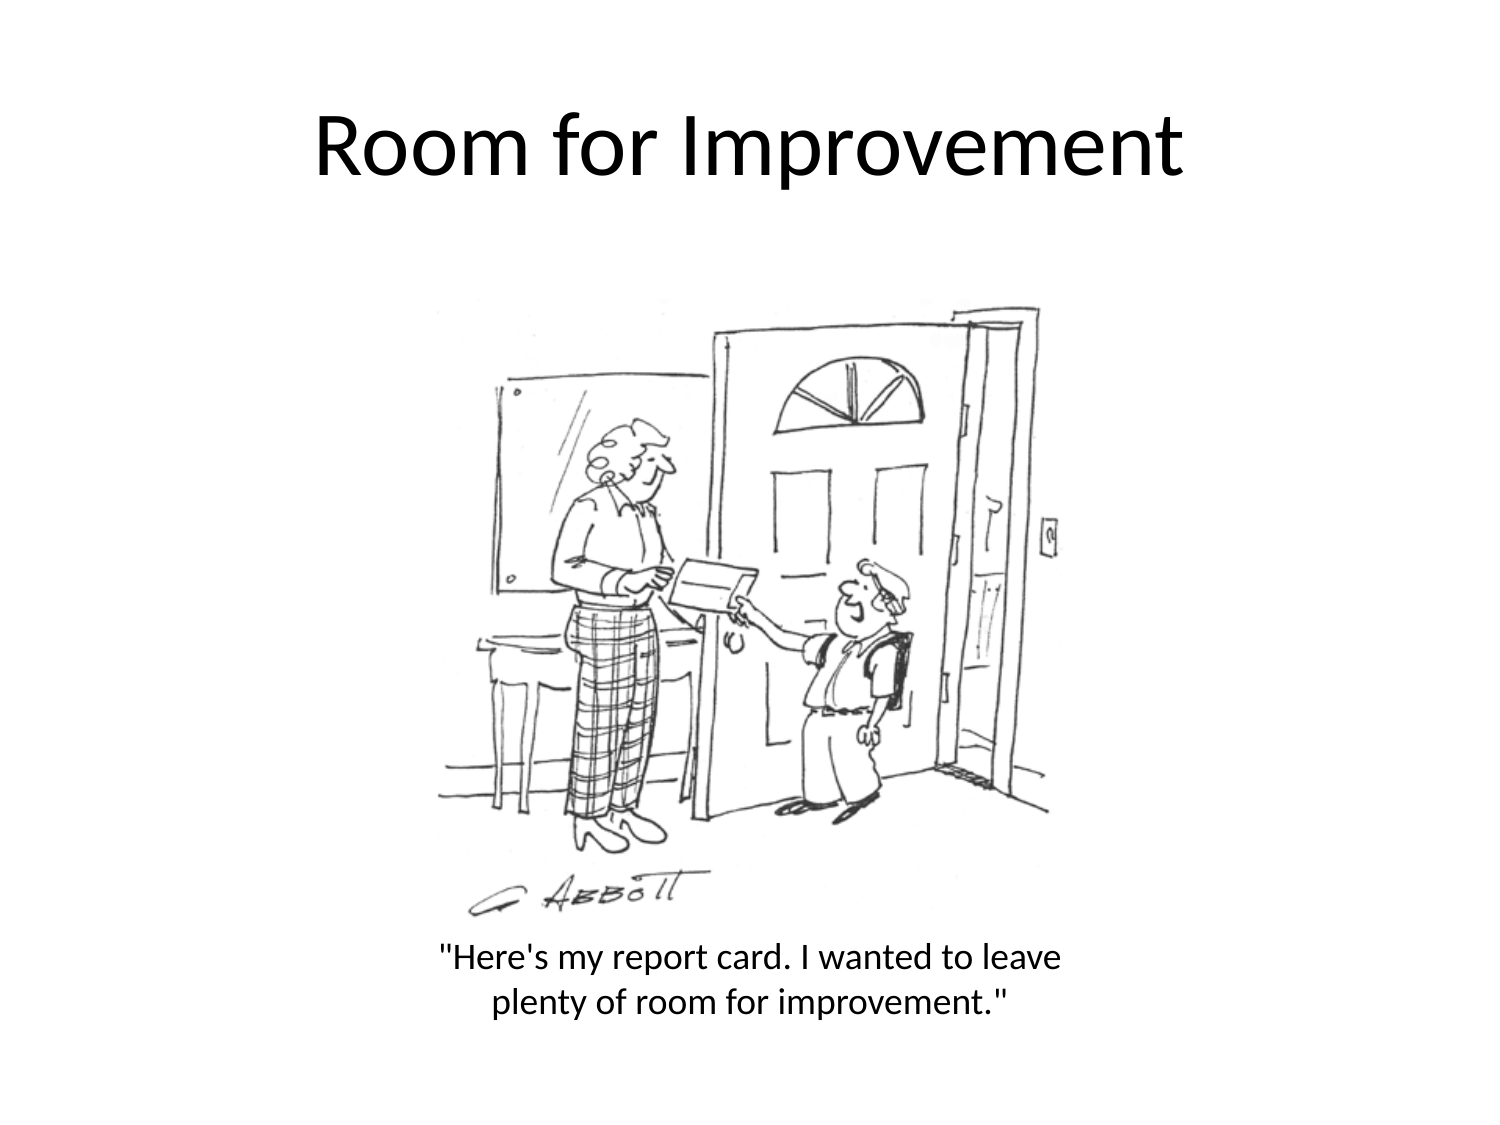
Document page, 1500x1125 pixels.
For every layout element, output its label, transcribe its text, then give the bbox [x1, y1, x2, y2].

title Room for Improvement [75, 45, 1425, 233]
text_box "Here's my report card. I wanted to leave plenty of room for improvement." [374, 924, 1125, 1030]
picture [437, 299, 1063, 924]
